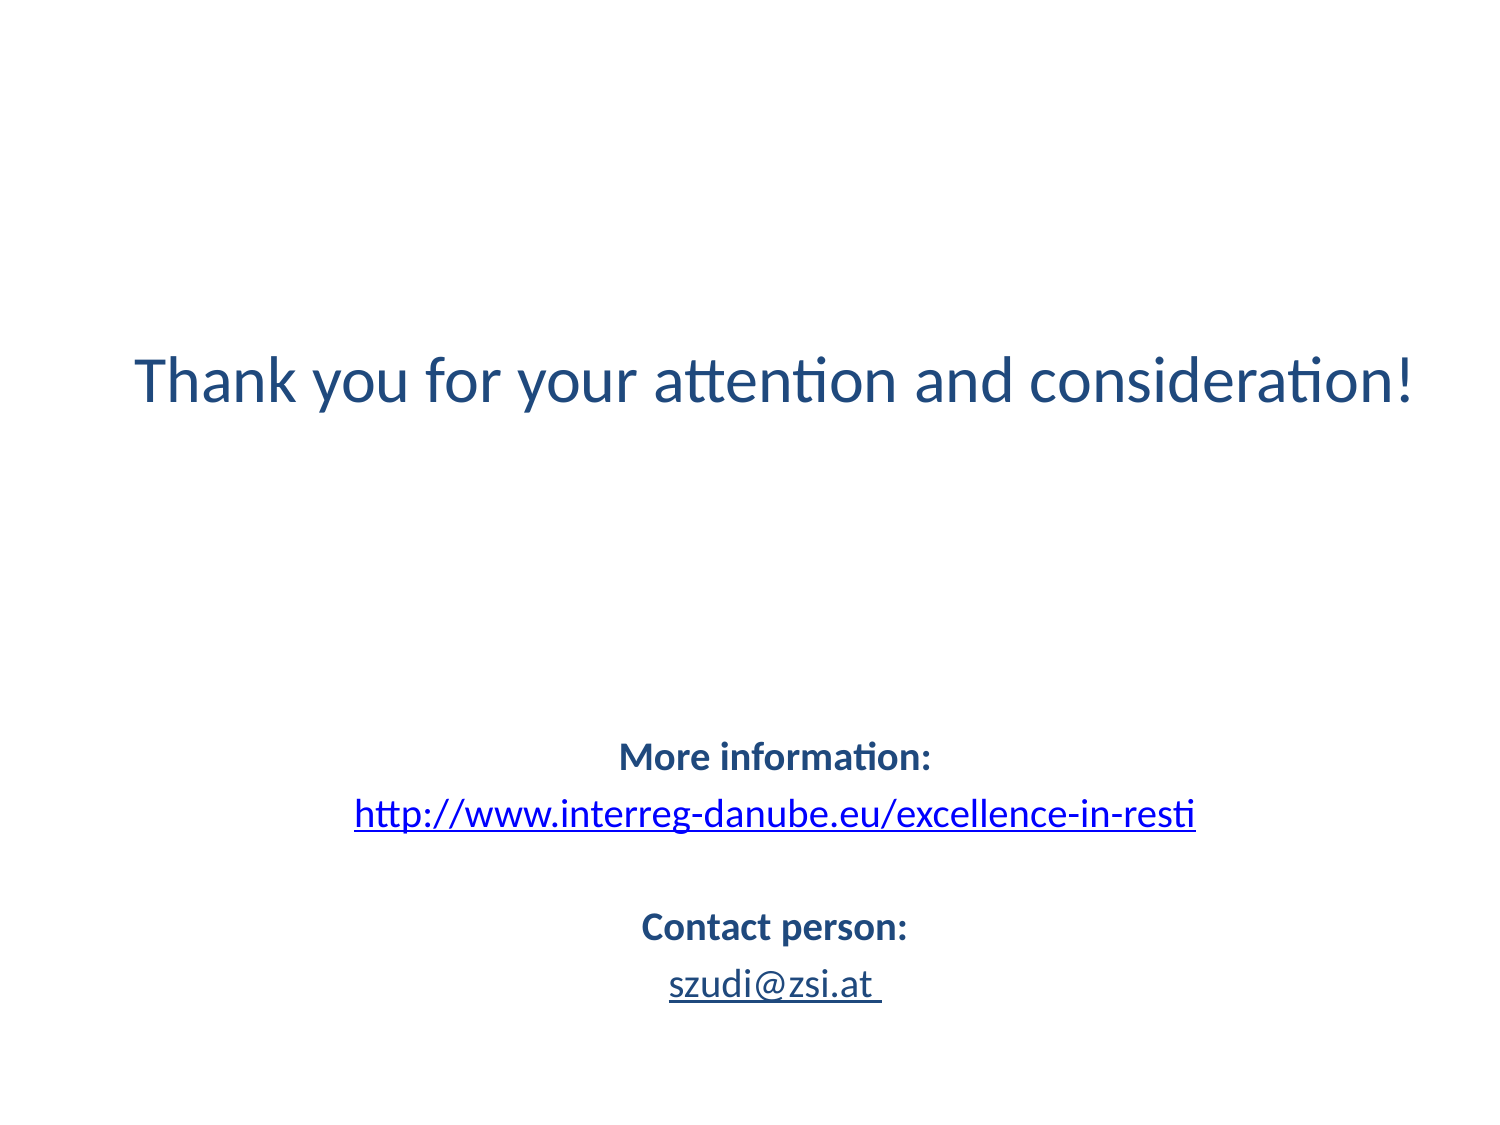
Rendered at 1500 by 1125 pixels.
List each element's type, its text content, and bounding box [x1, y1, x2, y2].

list Thank you for your attention and consideration! More information: http://www.interreg-danube.eu/excellence-in-resti Contact person: szudi@zsi.at [100, 267, 1451, 1080]
